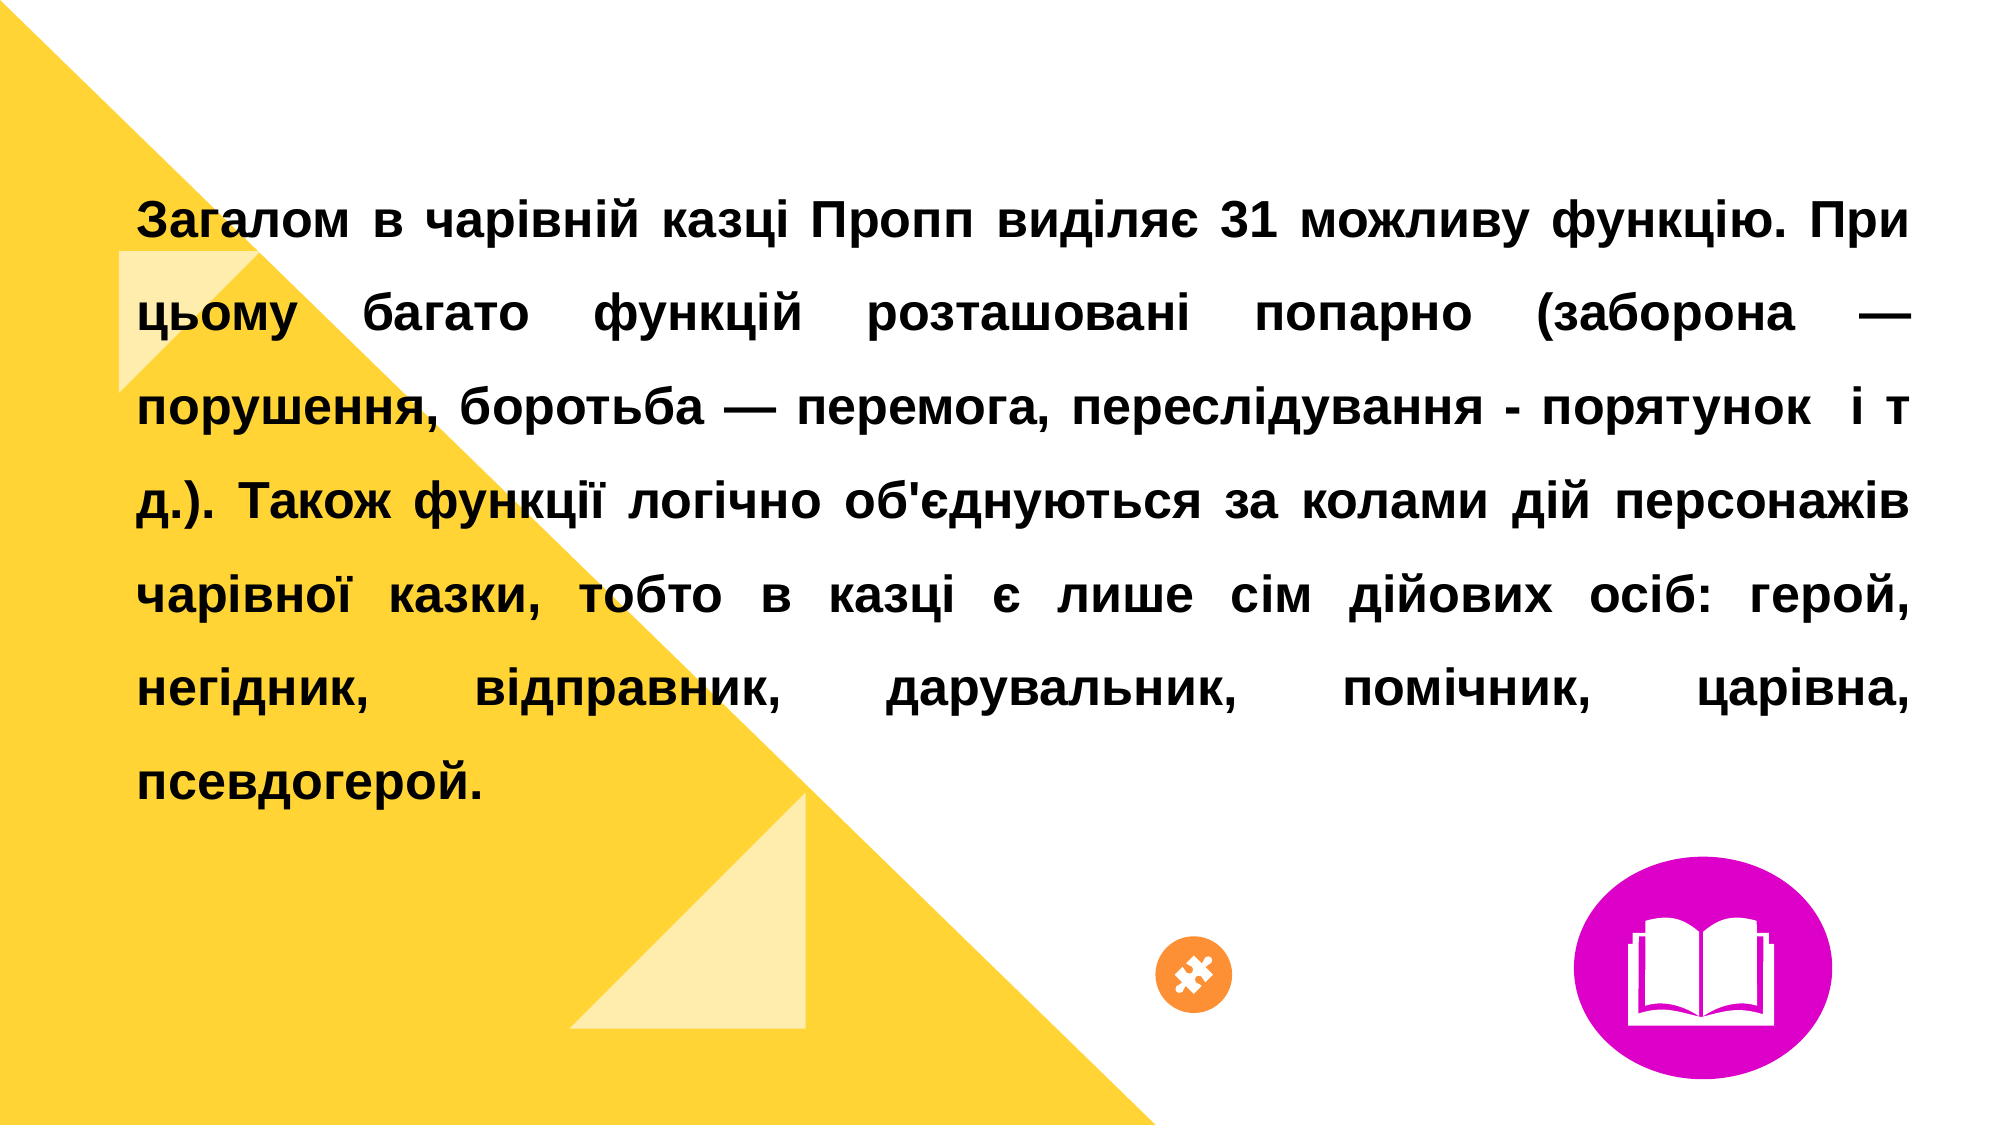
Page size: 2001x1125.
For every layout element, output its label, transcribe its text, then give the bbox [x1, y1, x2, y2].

text_box [1573, 856, 1833, 1080]
text_box Загалом в чарівній казці Пропп виділяє 31 можливу функцію. При цьому багато функцій розташовані попарно (заборона — порушення, боротьба — перемога, переслідування - порятунок і т д.). Також функції логічно об'єднуються за колами дій персонажів чарівної казки, тобто в казці є лише сім дійових осіб: герой, негідник, відправник, дарувальник, помічник, царівна, псевдогерой. [121, 146, 1927, 987]
text_box [1155, 936, 1233, 1014]
text_box [1174, 955, 1214, 994]
text_box [1628, 917, 1775, 1026]
